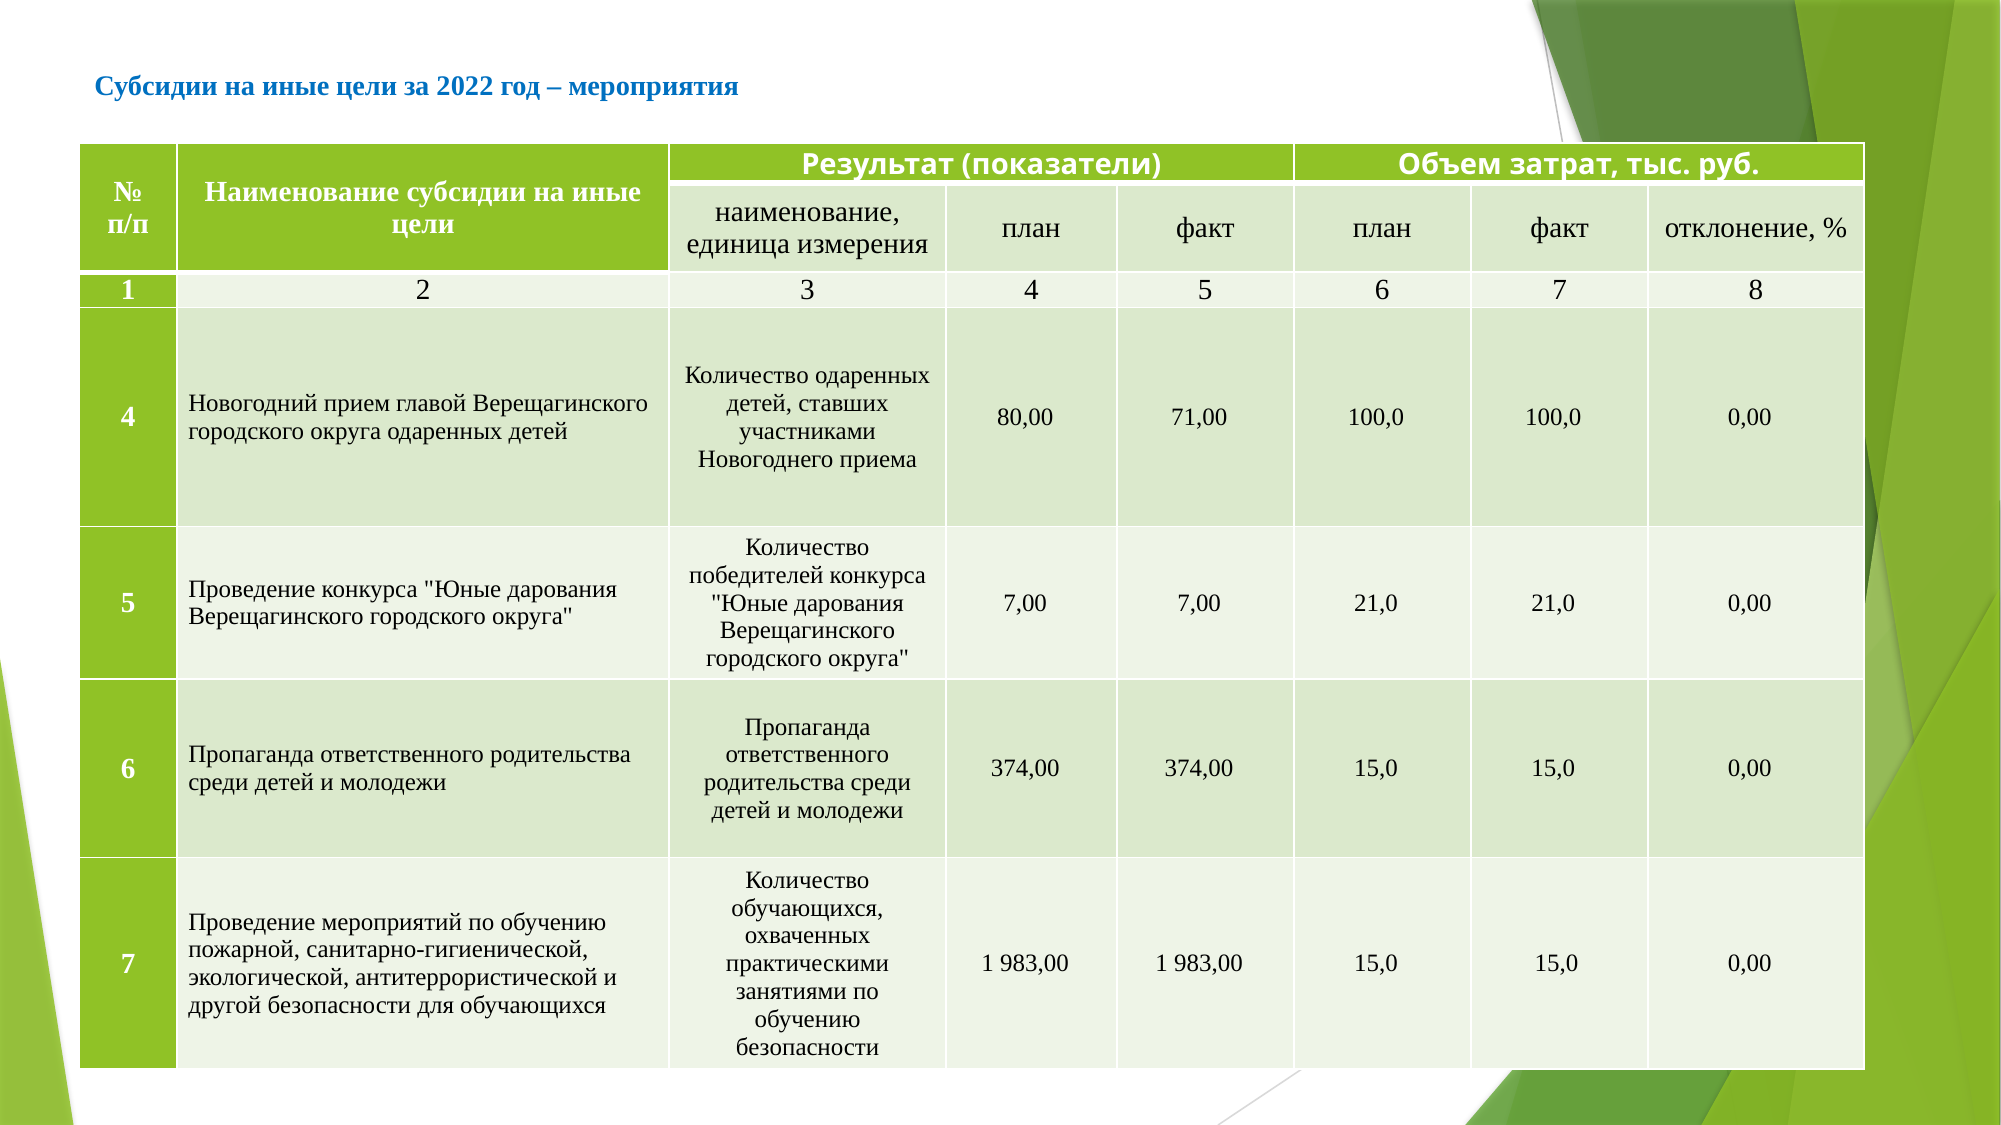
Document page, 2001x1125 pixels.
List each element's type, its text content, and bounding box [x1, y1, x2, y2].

table_cell 0,00 [1649, 680, 1863, 857]
table_header № п/п [80, 144, 176, 270]
table_cell 5 [1118, 273, 1293, 307]
table_cell наименование, единица измерения [670, 186, 945, 271]
table_cell 15,0 [1295, 680, 1470, 857]
table_cell Новогодний прием главой Верещагинского городского округа одаренных детей [178, 308, 668, 526]
table_header Наименование субсидии на иные цели [178, 144, 668, 270]
table_cell 15,0 [1295, 858, 1470, 1068]
table_cell 21,0 [1295, 527, 1470, 678]
table_cell 0,00 [1649, 527, 1863, 678]
table_cell 7 [80, 858, 176, 1068]
table_cell отклонение, % [1649, 186, 1863, 271]
table_cell Количество обучающихся, охваченных практическими занятиями по обучению безопасности [670, 858, 945, 1068]
table_cell 0,00 [1649, 308, 1863, 526]
table_cell 1 983,00 [947, 858, 1116, 1068]
table_cell Количество победителей конкурса "Юные дарования Верещагинского городского округа" [670, 527, 945, 678]
table_cell 7 [1472, 273, 1647, 307]
table_cell Проведение мероприятий по обучению пожарной, санитарно-гигиенической, экологической, антитеррористической и другой безопасности для обучающихся [178, 858, 668, 1068]
table_cell 80,00 [947, 308, 1116, 526]
table_cell 1 983,00 [1118, 858, 1293, 1068]
table_cell 6 [1295, 273, 1470, 307]
table_cell план [1295, 186, 1470, 271]
table_cell 4 [947, 273, 1116, 307]
table_cell 100,0 [1295, 308, 1470, 526]
table_cell 8 [1649, 273, 1863, 307]
table_cell 100,0 [1472, 308, 1647, 526]
table_cell Пропаганда ответственного родительства среди детей и молодежи [178, 680, 668, 857]
table_cell 3 [670, 273, 945, 307]
table_cell 374,00 [1118, 680, 1293, 857]
table_cell 15,0 [1472, 680, 1647, 857]
table_cell 7,00 [947, 527, 1116, 678]
table_cell Количество одаренных детей, ставших участниками Новогоднего приема [670, 308, 945, 526]
table_cell факт [1472, 186, 1647, 271]
table_cell факт [1118, 186, 1293, 271]
table_header Результат (показатели) [670, 144, 1293, 180]
table_header Объем затрат, тыс. руб. [1295, 144, 1863, 180]
table_cell Пропаганда ответственного родительства среди детей и молодежи [670, 680, 945, 857]
table_cell 71,00 [1118, 308, 1293, 526]
table_cell 374,00 [947, 680, 1116, 857]
table_cell Проведение конкурса "Юные дарования Верещагинского городского округа" [178, 527, 668, 678]
table_cell 6 [80, 680, 176, 857]
table_cell 21,0 [1472, 527, 1647, 678]
table_cell 5 [80, 527, 176, 678]
table_cell 2 [178, 275, 668, 307]
table_cell план [947, 186, 1116, 271]
table_cell 7,00 [1118, 527, 1293, 678]
table_cell 0,00 [1649, 858, 1863, 1068]
table_cell 1 [80, 275, 176, 307]
table_cell 4 [80, 308, 176, 526]
table_cell 15,0 [1472, 858, 1647, 1068]
title Субсидии на иные цели за 2022 год – мероприятия [79, 59, 1927, 144]
